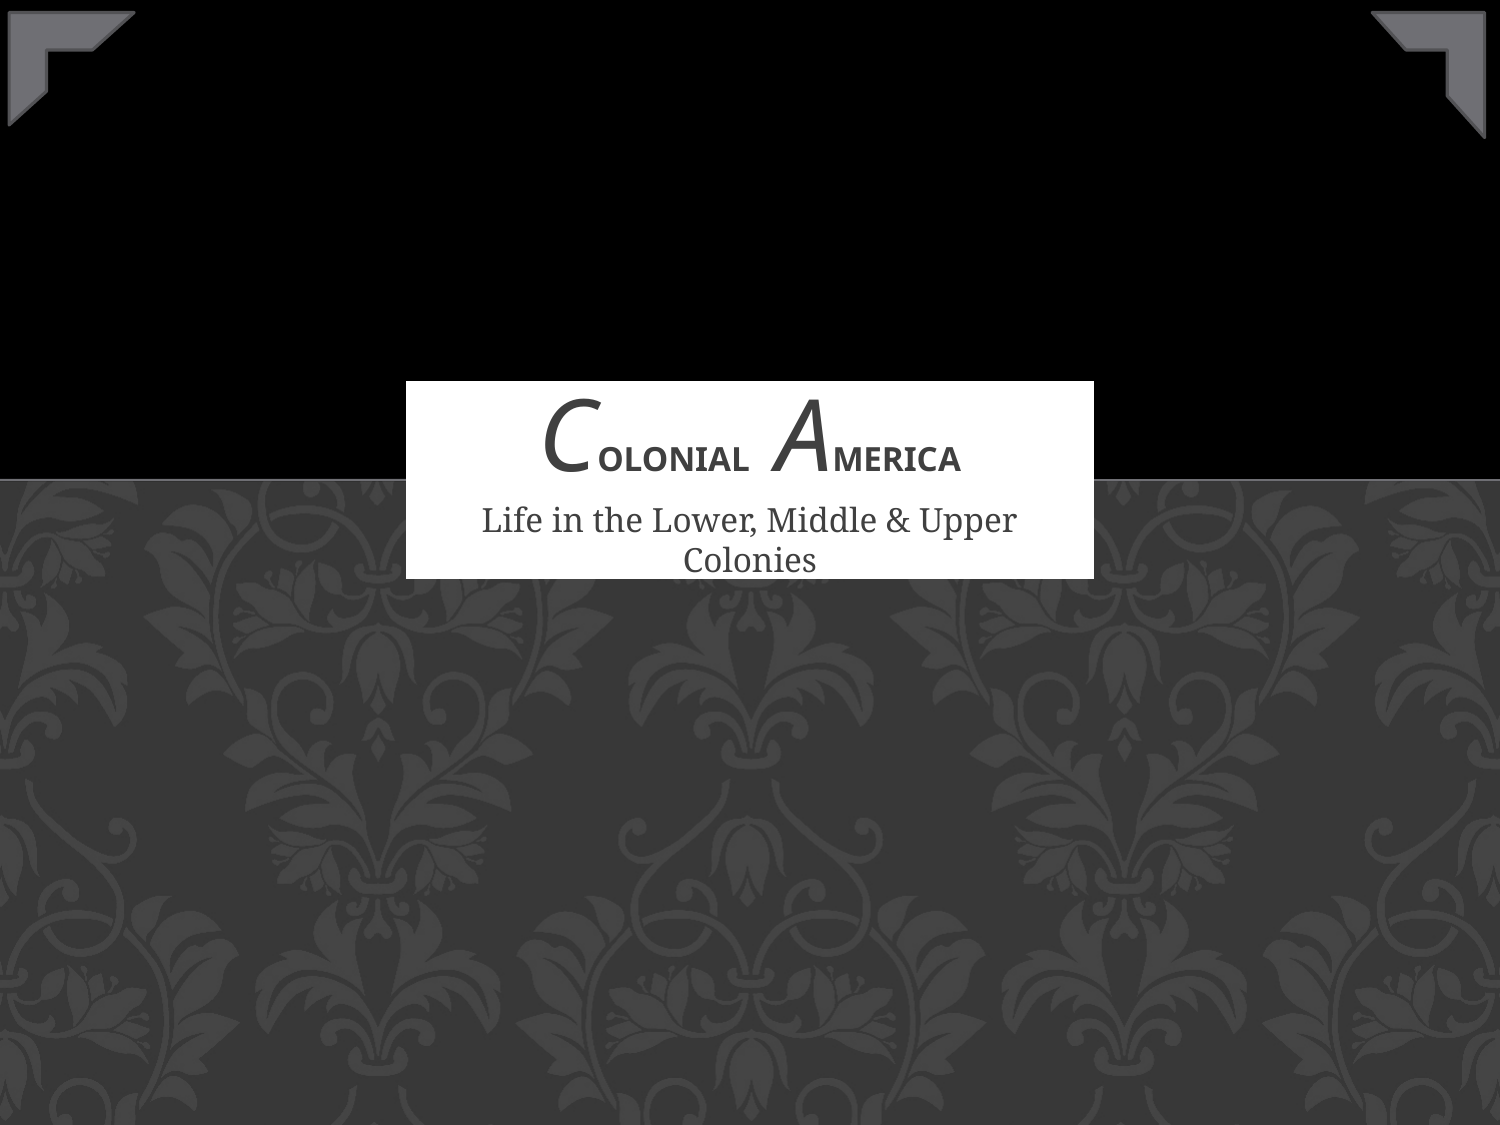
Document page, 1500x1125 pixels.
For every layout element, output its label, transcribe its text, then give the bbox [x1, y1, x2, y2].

subtitle Life in the Lower, Middle & Upper Colonies [420, 499, 1080, 570]
text_box [1370, 10, 1487, 140]
text_box [7, 10, 136, 127]
title Colonial America [415, 387, 1085, 498]
